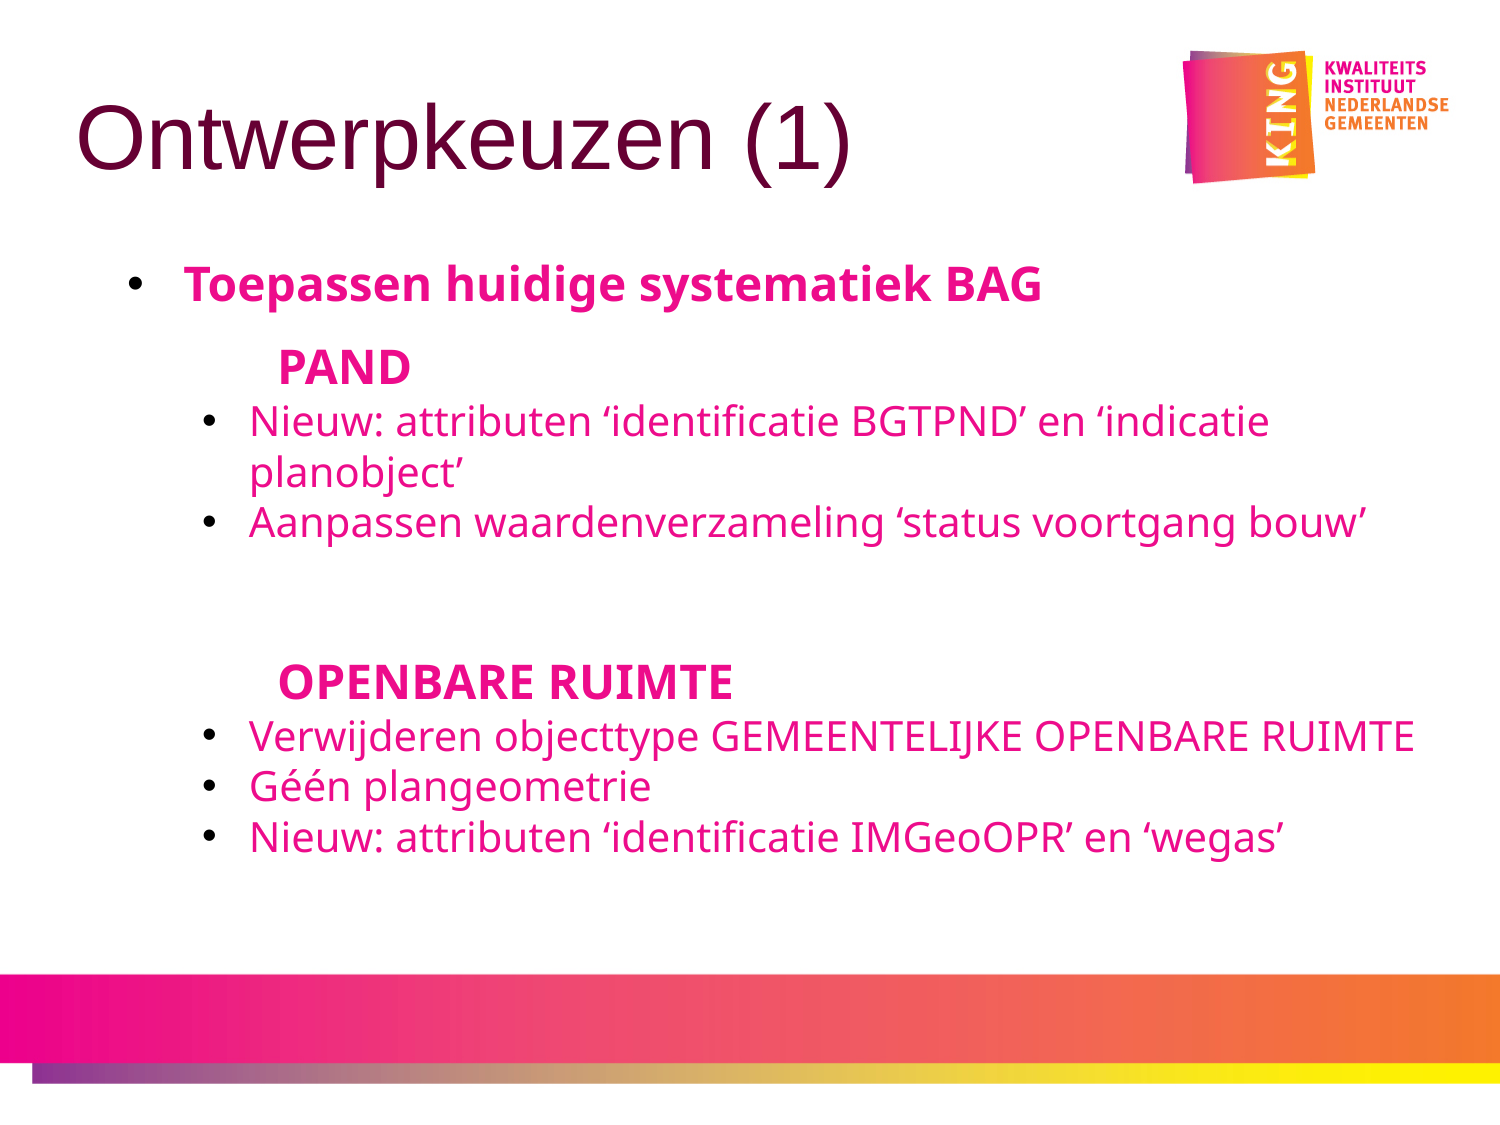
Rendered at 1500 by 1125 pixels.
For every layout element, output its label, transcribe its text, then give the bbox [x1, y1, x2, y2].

title Ontwerpkeuzen (1) [74, 44, 1425, 233]
list Toepassen huidige systematiek BAG PAND Nieuw: attributen ‘identificatie BGTPND’ en ‘indicatie planobject’ Aanpassen waardenverzameling ‘status voortgang bouw’ OPENBARE RUIMTE Verwijderen objecttype GEMEENTELIJKE OPENBARE RUIMTE Géén plangeometrie Nieuw: attributen ‘identificatie IMGeoOPR’ en ‘wegas’ . [111, 245, 1500, 989]
picture [0, 0, 1500, 1125]
